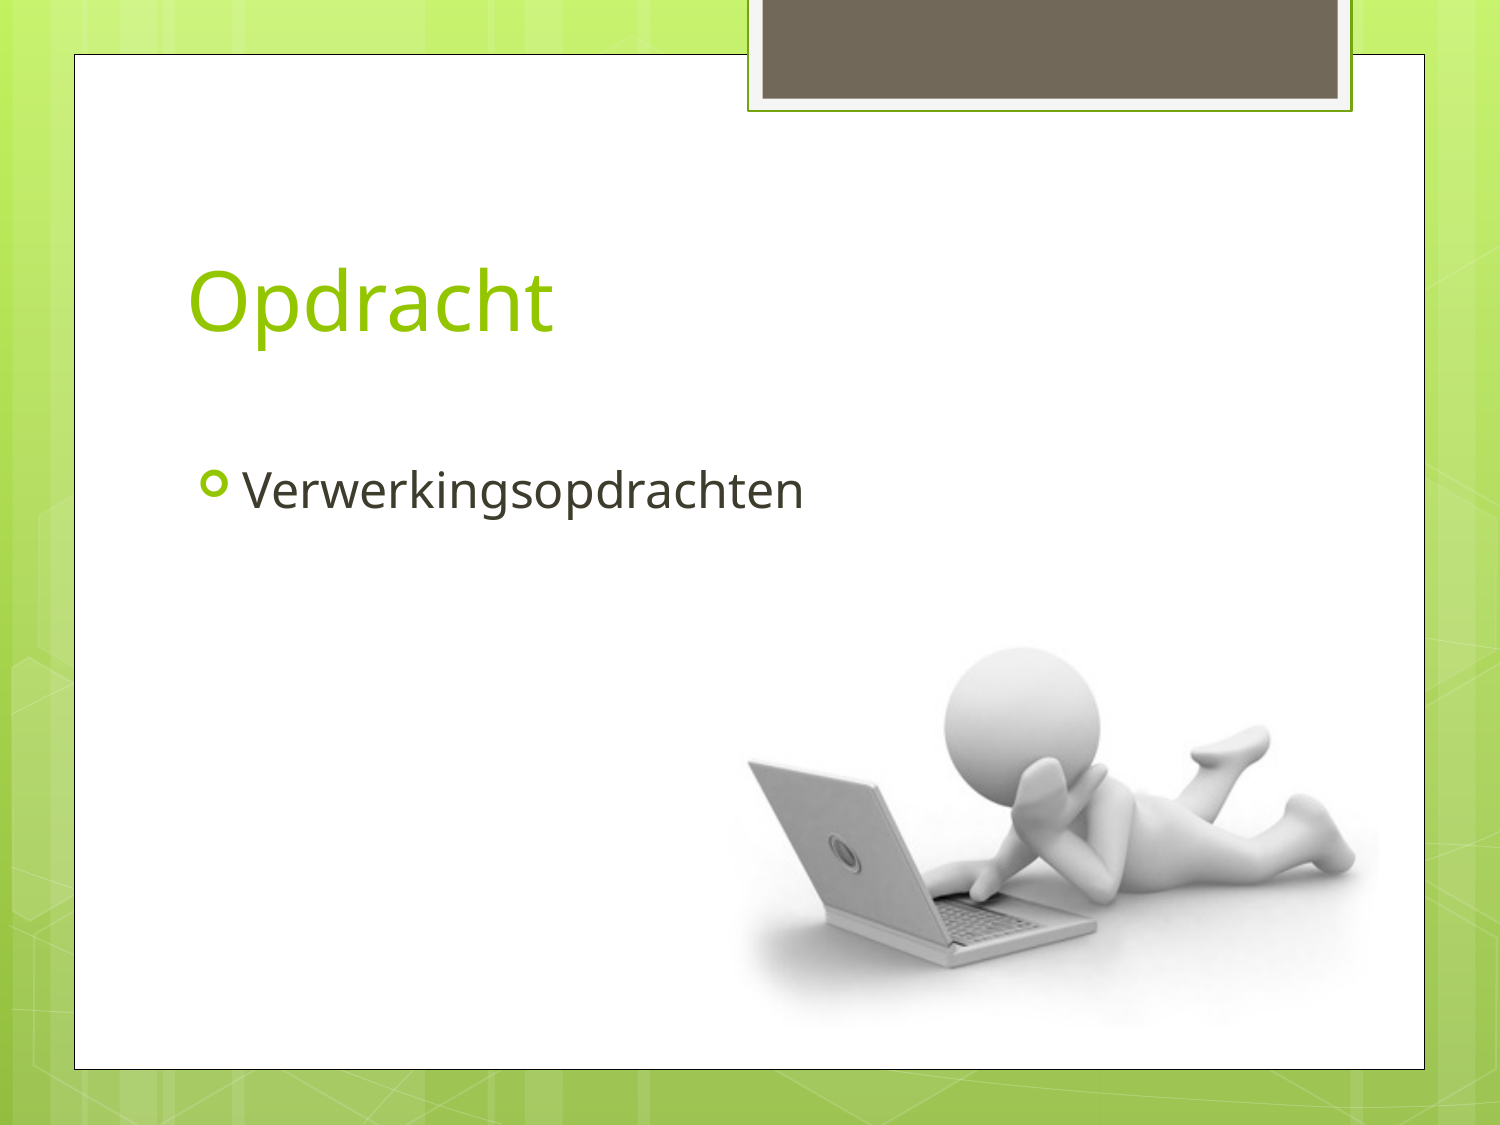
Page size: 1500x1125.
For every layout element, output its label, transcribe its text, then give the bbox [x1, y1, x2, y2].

title Opdracht [171, 168, 1324, 357]
picture [727, 602, 1380, 1028]
list Verwerkingsopdrachten [171, 381, 1283, 957]
